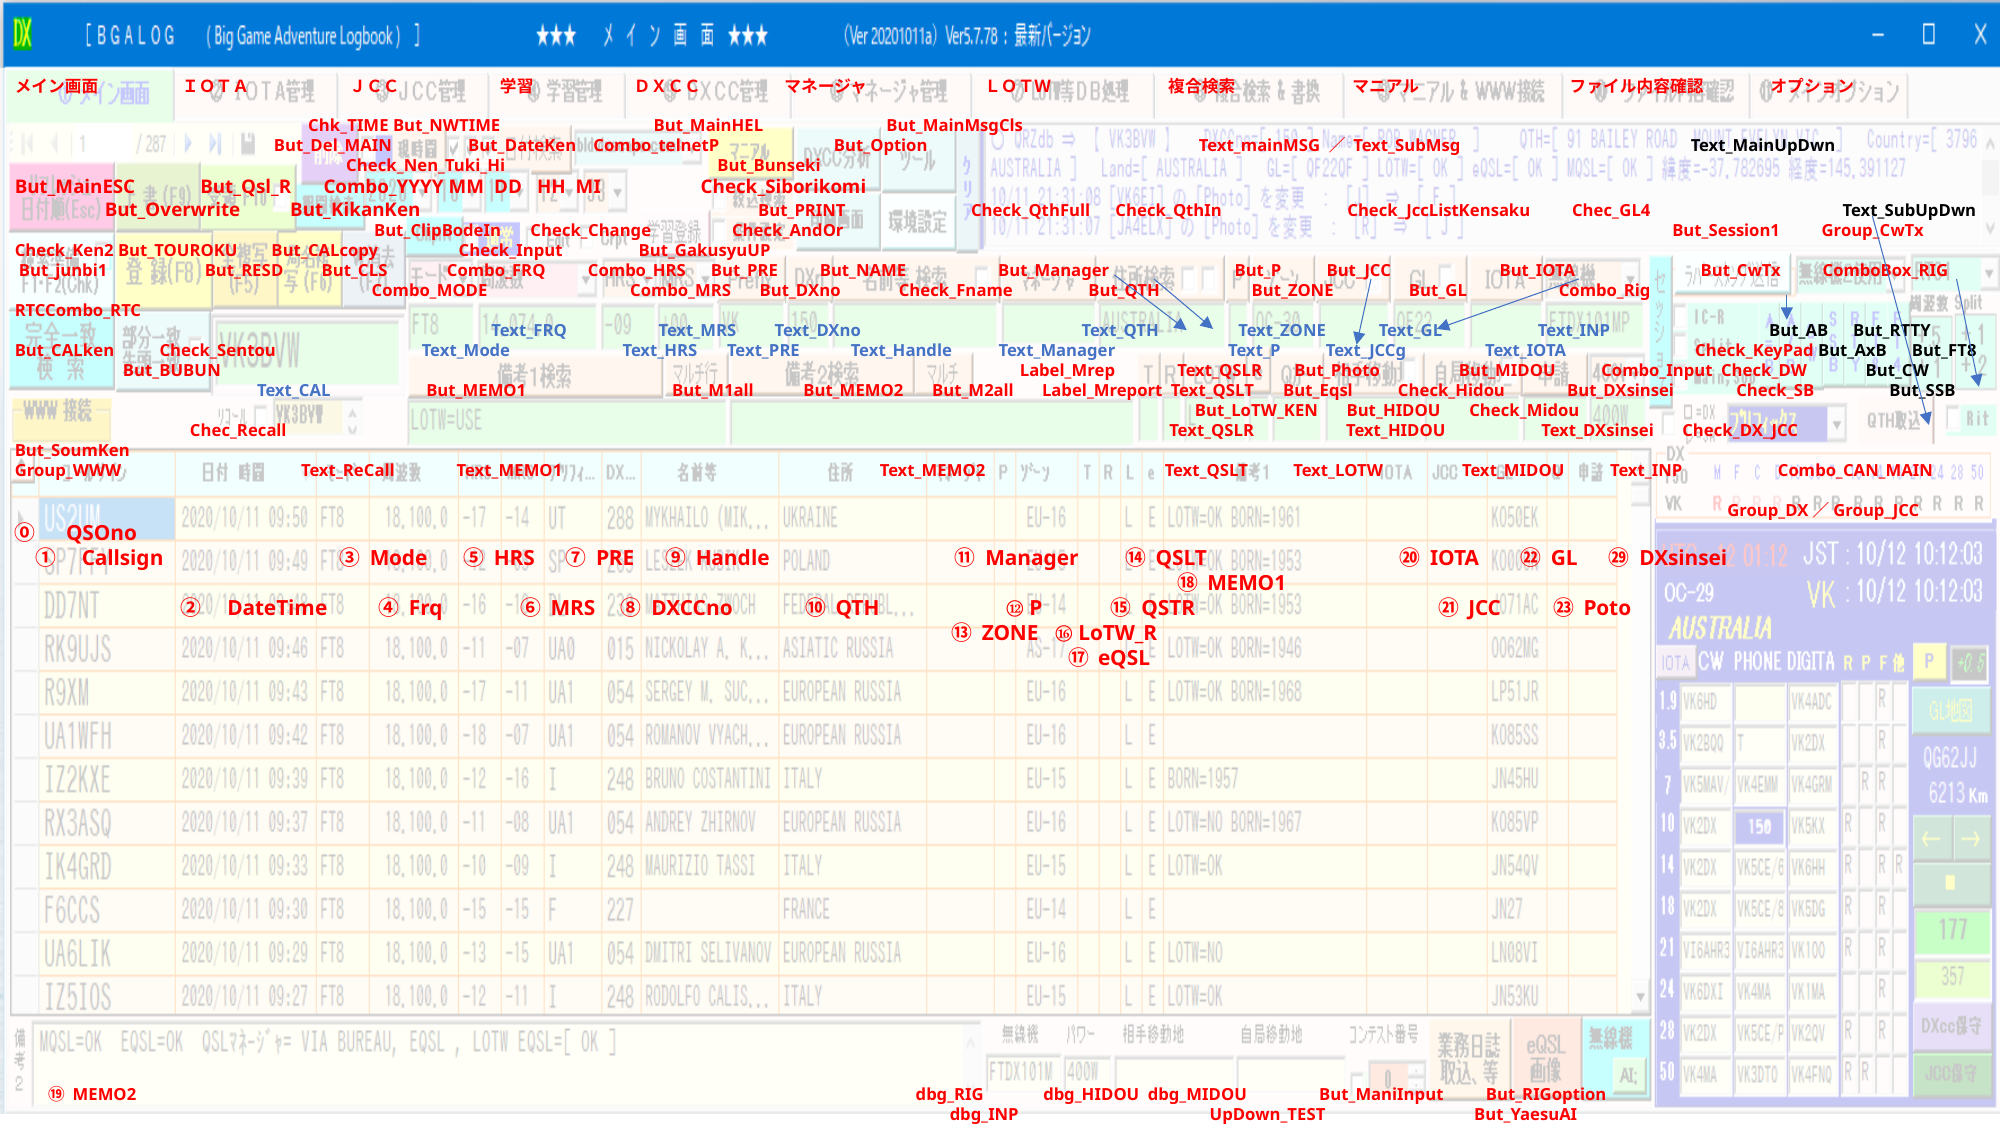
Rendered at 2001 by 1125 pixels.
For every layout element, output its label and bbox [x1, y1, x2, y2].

text_box [1114, 274, 1187, 331]
text_box [0, 1115, 2000, 1125]
text_box [1872, 215, 1929, 425]
picture [0, 0, 2000, 1115]
text_box [1356, 278, 1371, 345]
text_box [1956, 278, 1979, 387]
text_box [1187, 278, 1214, 329]
text_box [1436, 278, 1579, 329]
